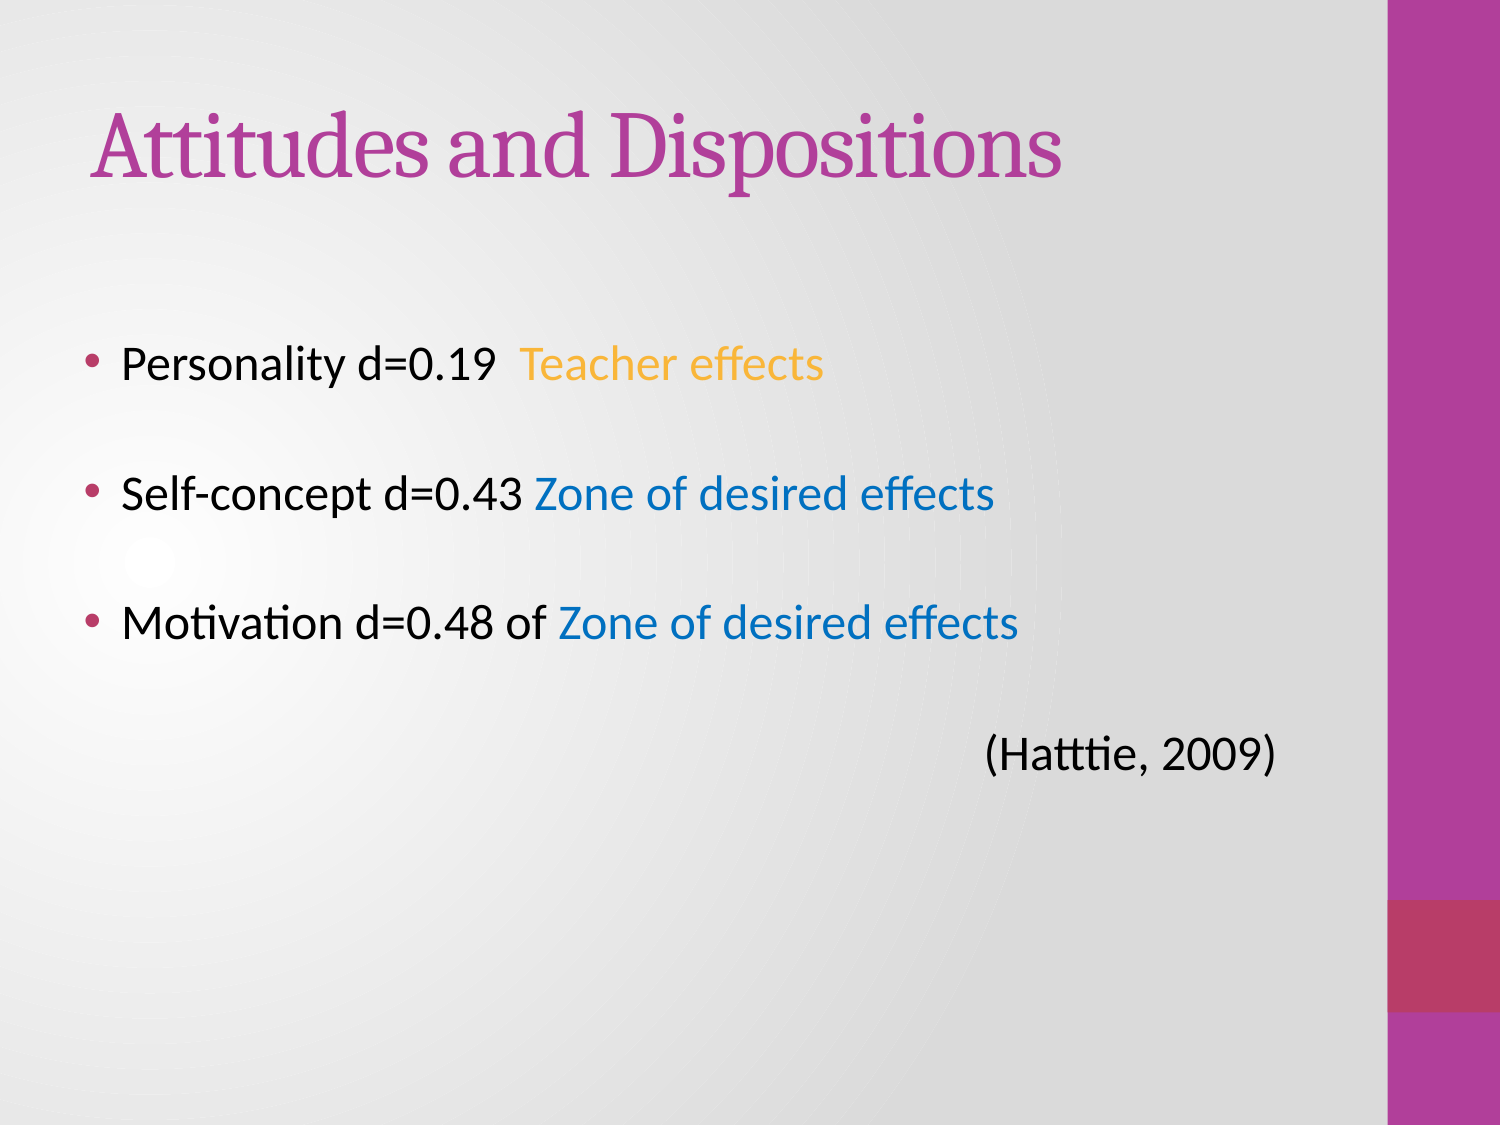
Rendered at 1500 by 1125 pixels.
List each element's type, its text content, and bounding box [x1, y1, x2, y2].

title Attitudes and Dispositions [75, 45, 1325, 233]
list Personality d=0.19 Teacher effects Self-concept d=0.43 Zone of desired effects Motivation d=0.48 of Zone of desired effects (Hatttie, 2009) [50, 262, 1413, 1050]
